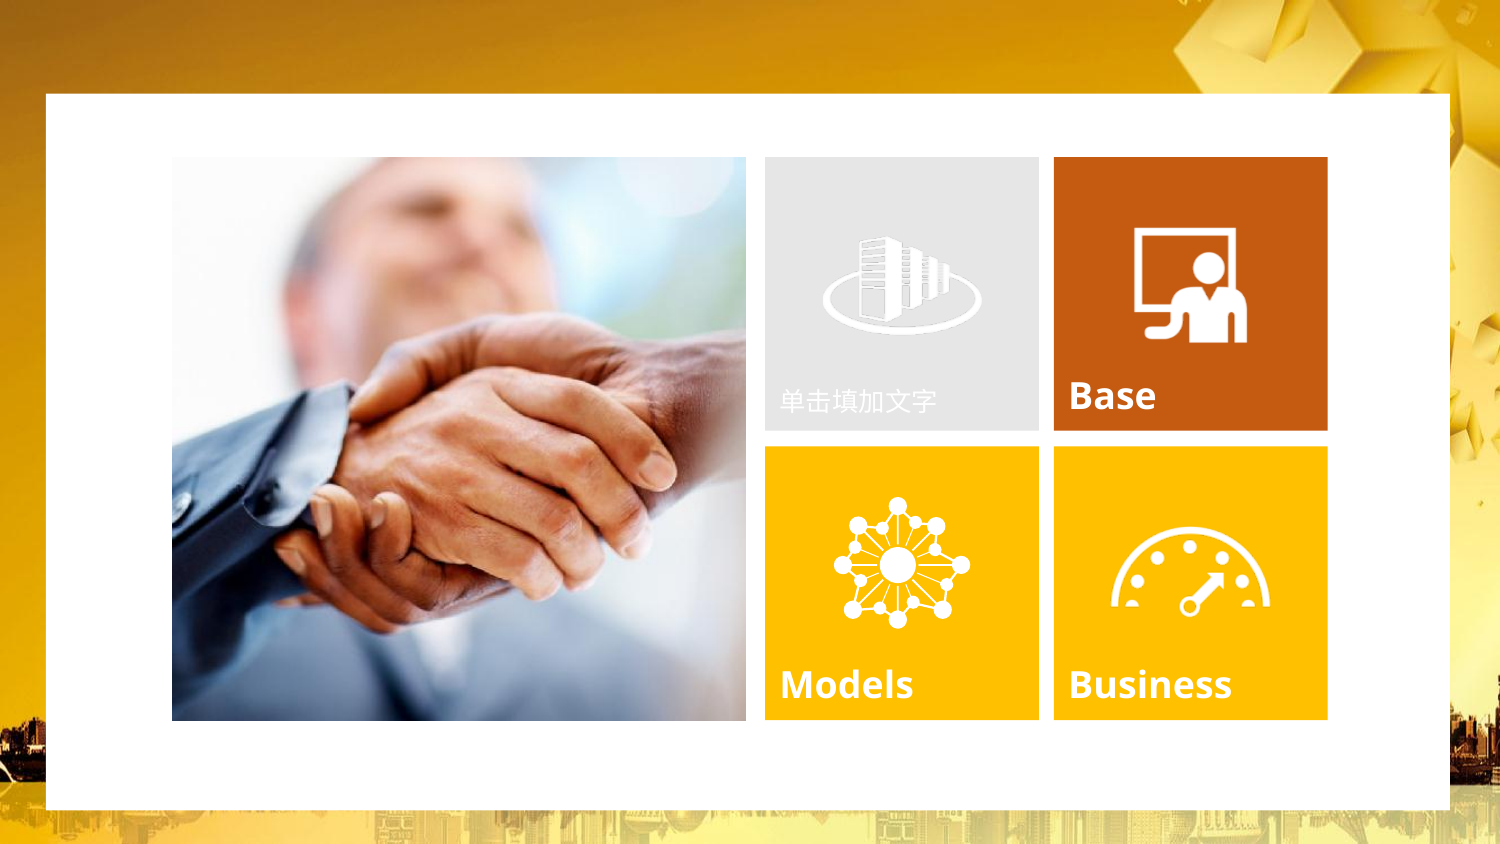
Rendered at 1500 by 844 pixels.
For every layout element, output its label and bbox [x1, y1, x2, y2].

picture [0, 0, 1500, 844]
text_box [765, 157, 1039, 431]
text_box [1053, 157, 1328, 431]
text_box [765, 446, 1039, 721]
text_box [1053, 446, 1328, 721]
